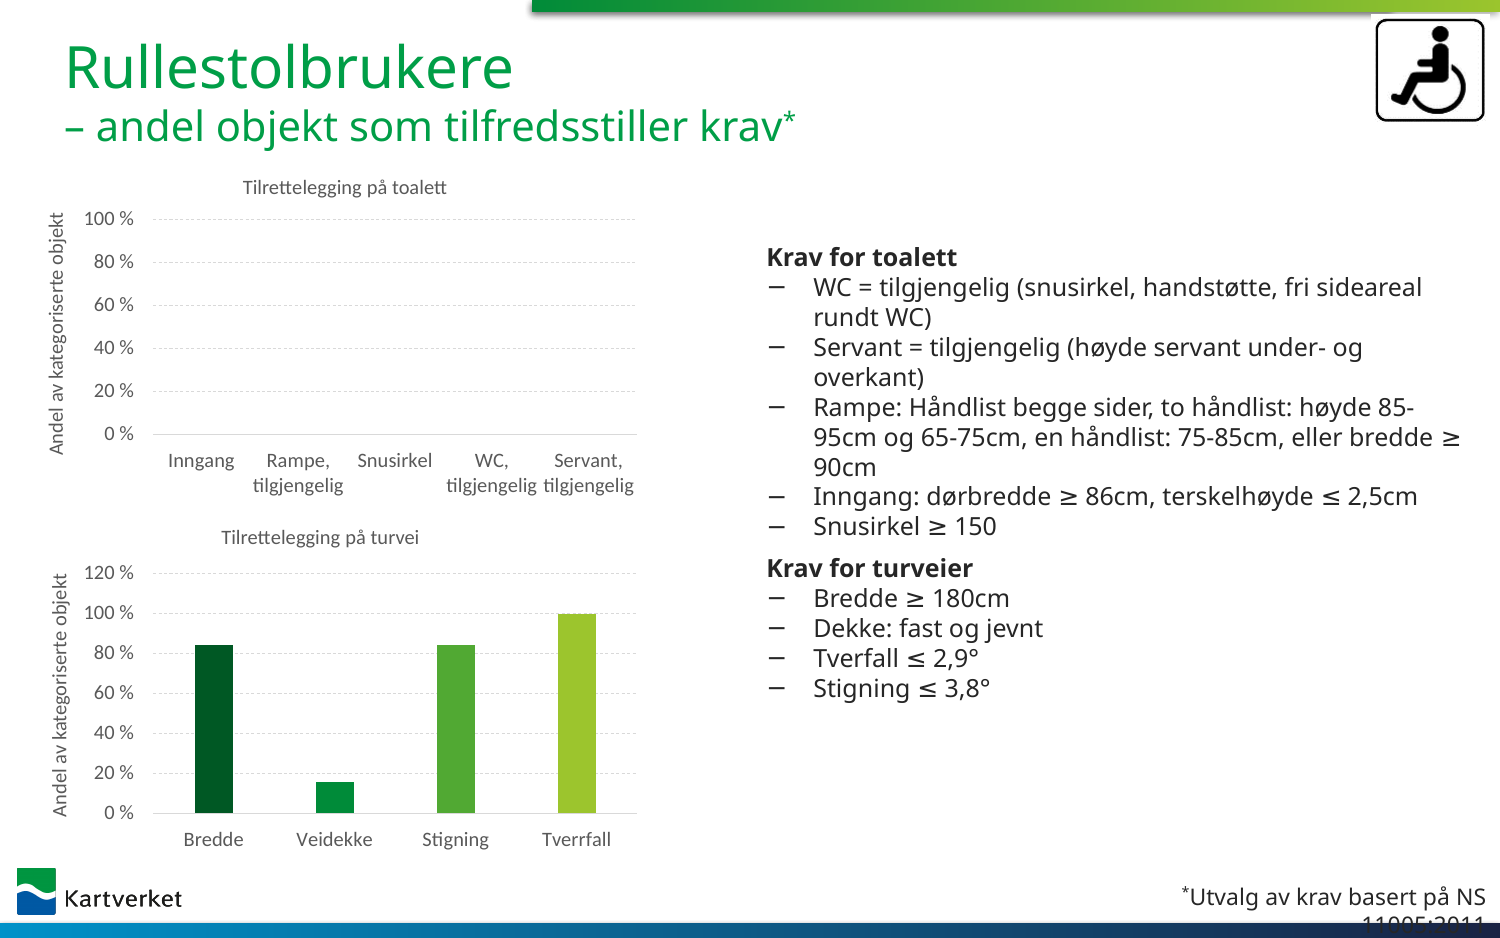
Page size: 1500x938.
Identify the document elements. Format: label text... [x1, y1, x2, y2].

picture [41, 520, 650, 859]
picture [41, 166, 650, 505]
text_box *Utvalg av krav basert på NS 11005:2011 [1068, 873, 1500, 938]
text_box Krav for turveier Bredde ≥ 180cm Dekke: fast og jevnt Tverfall ≤ 2,9° Stigning ≤ 3,8° [751, 545, 1483, 710]
text_box Rullestolbrukere – andel objekt som tilfredsstiller krav* [49, 14, 1431, 158]
picture [1371, 13, 1491, 127]
text_box Krav for toalett WC = tilgjengelig (snusirkel, handstøtte, fri sideareal rundt WC) Servant = tilgjengelig (høyde servant under- og overkant) Rampe: Håndlist begge sider, to håndlist: høyde 85-95cm og 65-75cm, en håndlist: 75-85cm, eller bredde ≥ 90cm Inngang: dørbredde ≥ 86cm, terskelhøyde ≤ 2,5cm Snusirkel ≥ 150 [751, 234, 1483, 545]
